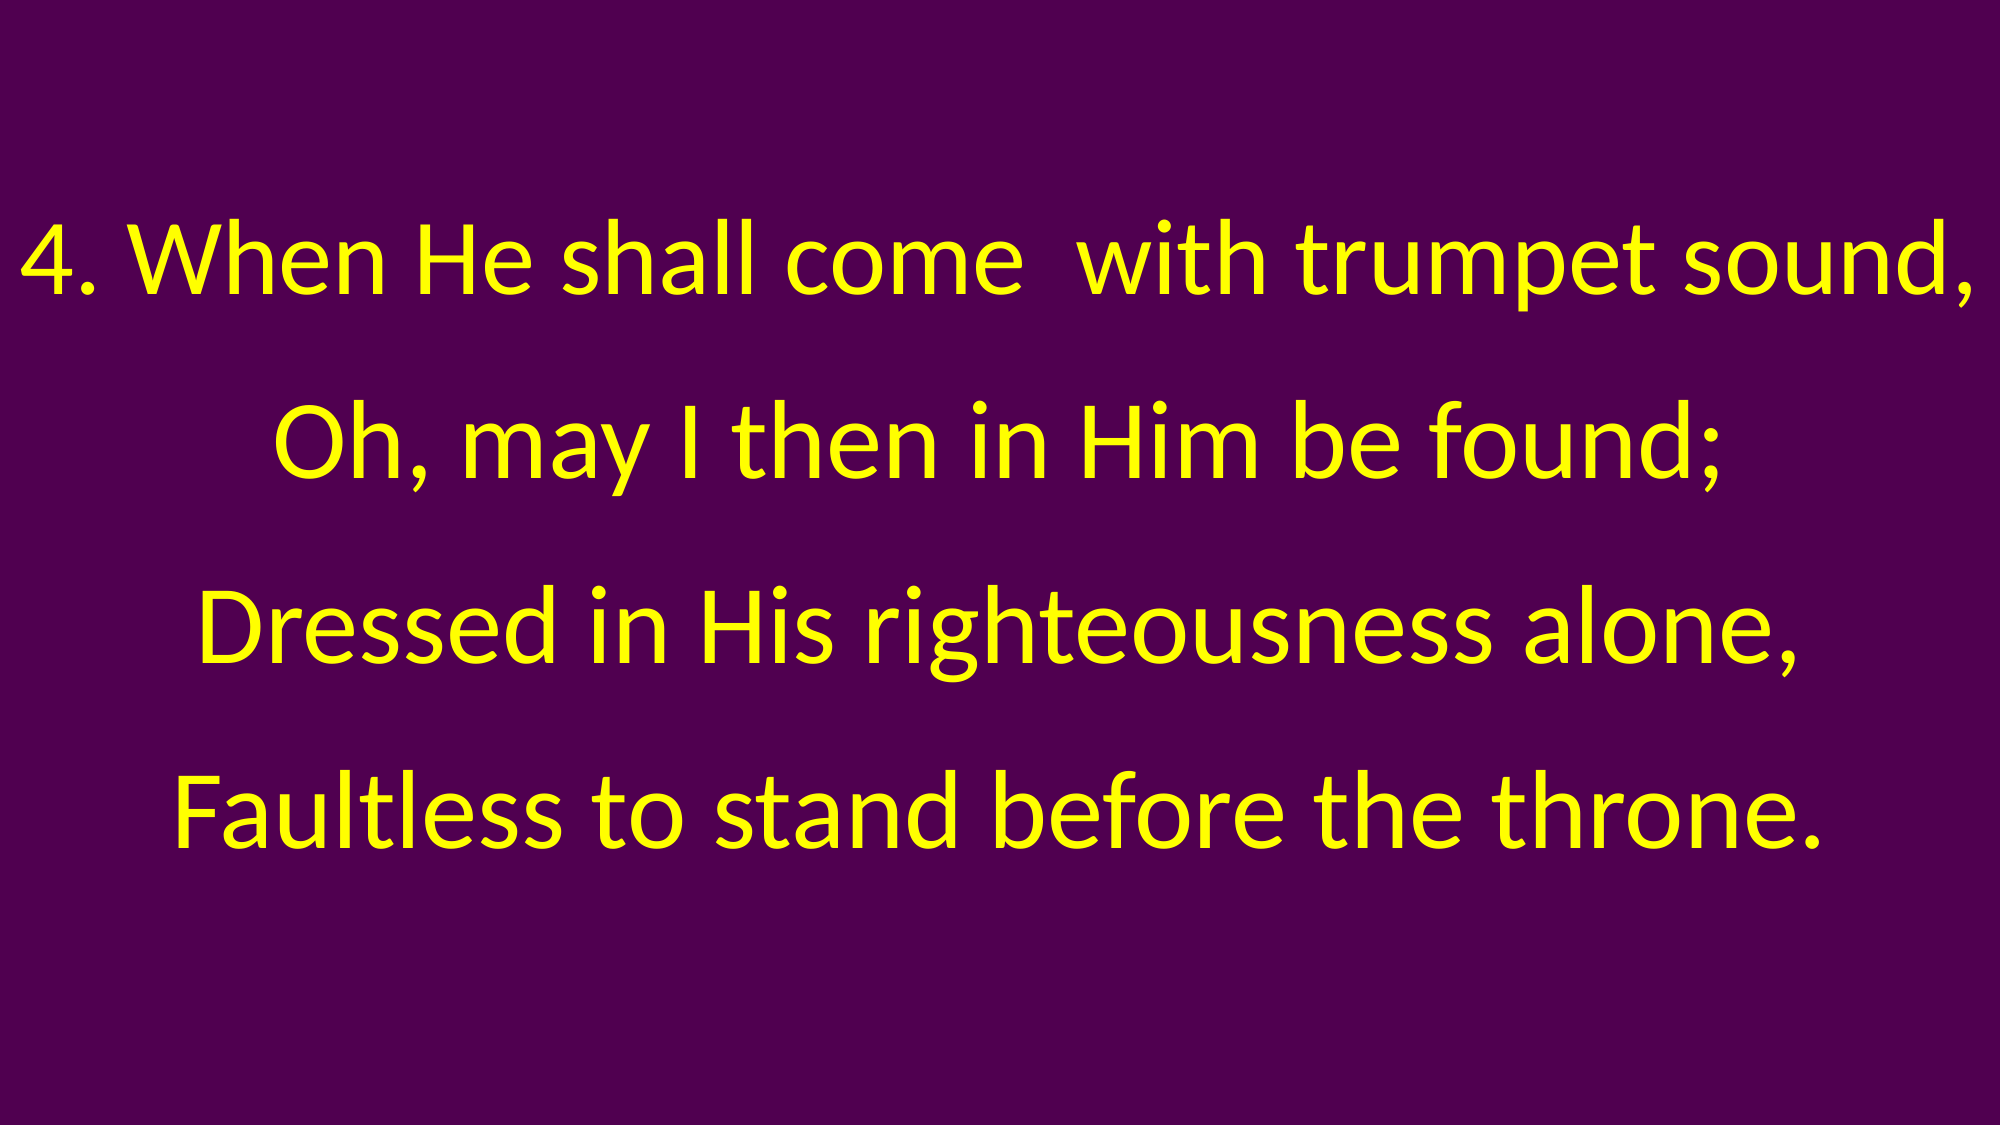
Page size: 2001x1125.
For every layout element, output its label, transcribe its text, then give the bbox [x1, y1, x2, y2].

text_box 4. When He shall come with trumpet sound, Oh, may I then in Him be found; Dressed in His righteousness alone, Faultless to stand before the throne. [0, 179, 2000, 879]
